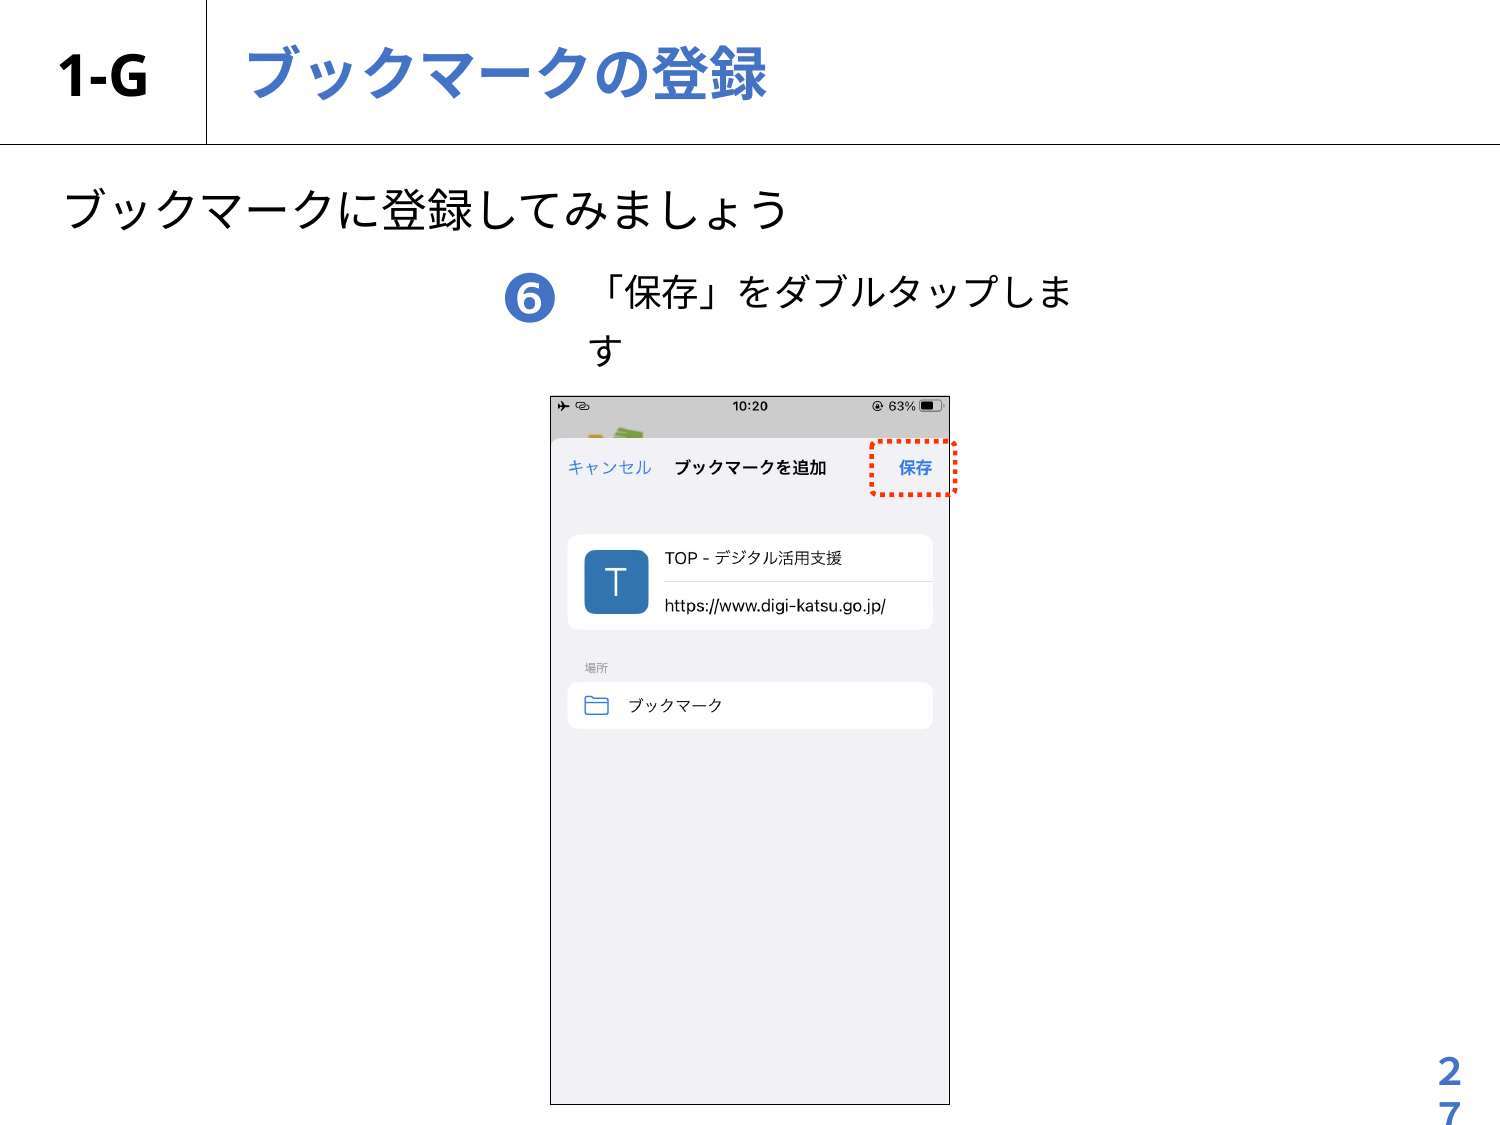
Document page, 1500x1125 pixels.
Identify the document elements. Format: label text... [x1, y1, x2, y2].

text_box ❻ [486, 274, 563, 343]
text_box ２７ [1399, 1063, 1500, 1123]
picture [550, 395, 950, 1105]
text_box 1-G [0, 0, 207, 147]
title ブックマークの登録 [228, 36, 1472, 116]
text_box ブックマークに登録してみましょう [46, 180, 1422, 274]
text_box [950, 440, 957, 496]
text_box 「保存」をダブルタップします [571, 274, 1096, 381]
